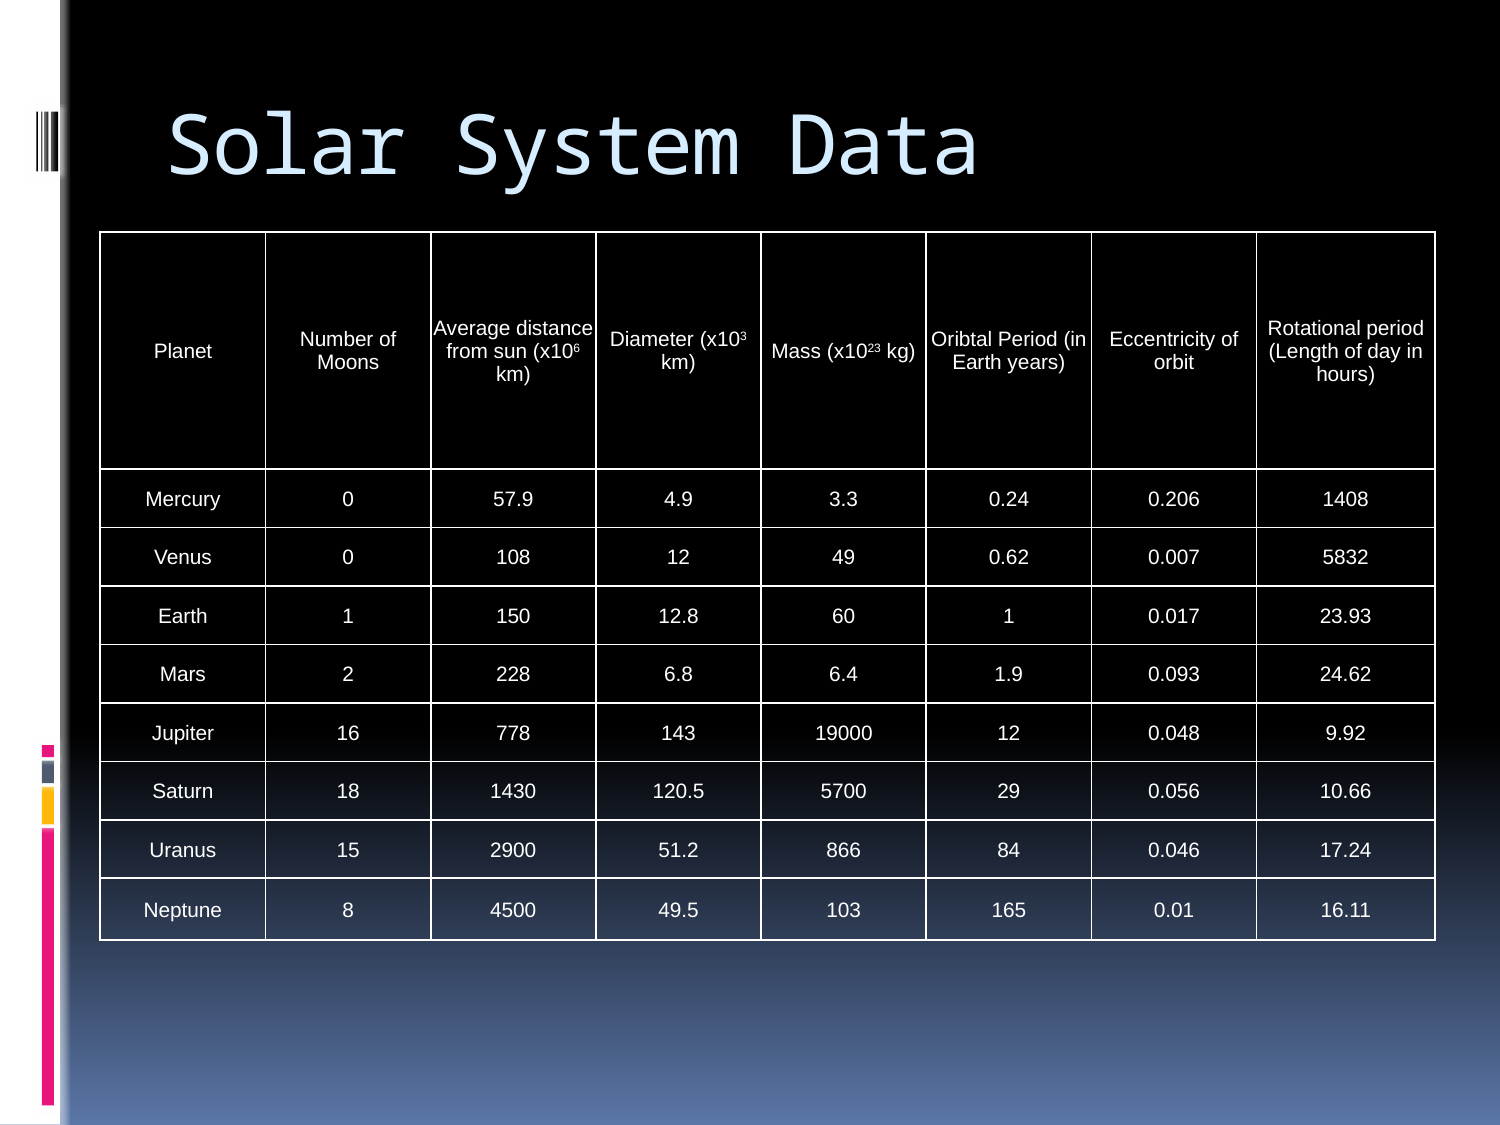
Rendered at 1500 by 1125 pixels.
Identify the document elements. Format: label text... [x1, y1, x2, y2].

table_cell 2 [266, 645, 430, 702]
table_header Number of Moons [266, 233, 430, 468]
table_cell Jupiter [101, 704, 265, 761]
table_cell 108 [432, 528, 595, 585]
table_cell 84 [927, 821, 1091, 877]
table_cell Earth [101, 587, 265, 644]
table_cell 29 [927, 762, 1091, 819]
table_cell 4.9 [597, 470, 760, 527]
table_cell Mercury [101, 470, 265, 527]
table_cell 1430 [432, 762, 595, 819]
table_cell 0.62 [927, 528, 1091, 585]
table_cell 19000 [762, 704, 925, 761]
table_cell 4500 [432, 879, 595, 939]
table_cell Neptune [101, 879, 265, 939]
table_header Oribtal Period (in Earth years) [927, 233, 1091, 468]
table_header Average distance from sun (x106 km) [432, 233, 595, 468]
table_cell 0.056 [1092, 762, 1256, 819]
table_cell 0.046 [1092, 821, 1256, 877]
table_cell 0.017 [1092, 587, 1256, 644]
table_cell 60 [762, 587, 925, 644]
table_header Eccentricity of orbit [1092, 233, 1256, 468]
table_cell 120.5 [597, 762, 760, 819]
table_cell 15 [266, 821, 430, 877]
table_cell 103 [762, 879, 925, 939]
table_cell 23.93 [1257, 587, 1434, 644]
table_cell Venus [101, 528, 265, 585]
table_cell 49.5 [597, 879, 760, 939]
table_cell 2900 [432, 821, 595, 877]
table_cell 51.2 [597, 821, 760, 877]
table_cell 1.9 [927, 645, 1091, 702]
table_header Diameter (x103 km) [597, 233, 760, 468]
table_cell 24.62 [1257, 645, 1434, 702]
table_cell 165 [927, 879, 1091, 939]
table_cell 0 [266, 470, 430, 527]
table_cell 1 [927, 587, 1091, 644]
table_cell 778 [432, 704, 595, 761]
table_cell 0.007 [1092, 528, 1256, 585]
table_cell 3.3 [762, 470, 925, 527]
table_cell 0.24 [927, 470, 1091, 527]
table_cell 0.093 [1092, 645, 1256, 702]
table_cell 0.01 [1092, 879, 1256, 939]
table_header Mass (x1023 kg) [762, 233, 925, 468]
table_cell 5832 [1257, 528, 1434, 585]
table_cell 1408 [1257, 470, 1434, 527]
table_cell 17.24 [1257, 821, 1434, 877]
table_cell 0 [266, 528, 430, 585]
table_cell 16.11 [1257, 879, 1434, 939]
table_cell 8 [266, 879, 430, 939]
table_cell 12 [597, 528, 760, 585]
table_cell 6.8 [597, 645, 760, 702]
table_cell 49 [762, 528, 925, 585]
table_cell 143 [597, 704, 760, 761]
table_cell 6.4 [762, 645, 925, 702]
table_cell 12 [927, 704, 1091, 761]
table_header Planet [101, 233, 265, 468]
table_cell 12.8 [597, 587, 760, 644]
table_cell 10.66 [1257, 762, 1434, 819]
table_cell 5700 [762, 762, 925, 819]
table_cell Mars [101, 645, 265, 702]
table_cell 866 [762, 821, 925, 877]
table_cell Saturn [101, 762, 265, 819]
table_cell 150 [432, 587, 595, 644]
table_cell 16 [266, 704, 430, 761]
table_cell 0.206 [1092, 470, 1256, 527]
table_cell Uranus [101, 821, 265, 877]
table_cell 228 [432, 645, 595, 702]
table_cell 9.92 [1257, 704, 1434, 761]
table_header Rotational period (Length of day in hours) [1257, 233, 1434, 468]
title Solar System Data [150, 83, 1425, 231]
table_cell 18 [266, 762, 430, 819]
table_cell 1 [266, 587, 430, 644]
table_cell 57.9 [432, 470, 595, 527]
table_cell 0.048 [1092, 704, 1256, 761]
